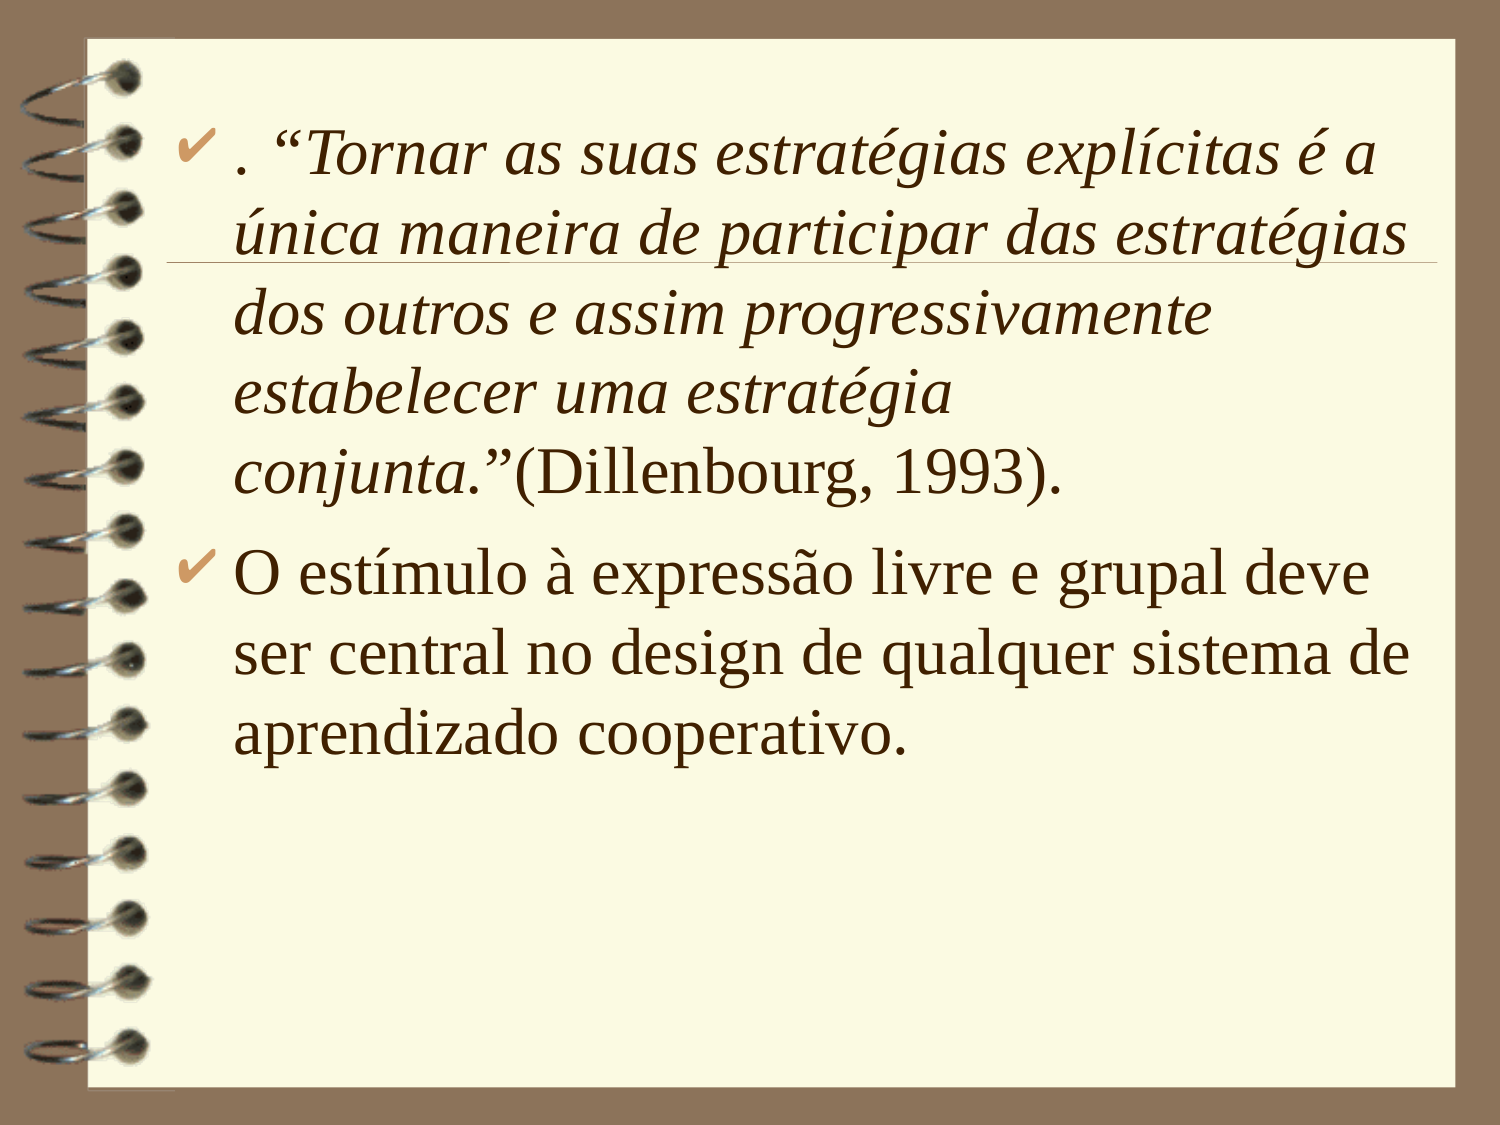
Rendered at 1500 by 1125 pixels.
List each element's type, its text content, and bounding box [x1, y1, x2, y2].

list . “Tornar as suas estratégias explícitas é a única maneira de participar das estratégias dos outros e assim progressivamente estabelecer uma estratégia conjunta.”(Dillenbourg, 1993). O estímulo à expressão livre e grupal deve ser central no design de qualquer sistema de aprendizado cooperativo. [162, 99, 1438, 976]
picture [0, 0, 175, 1125]
